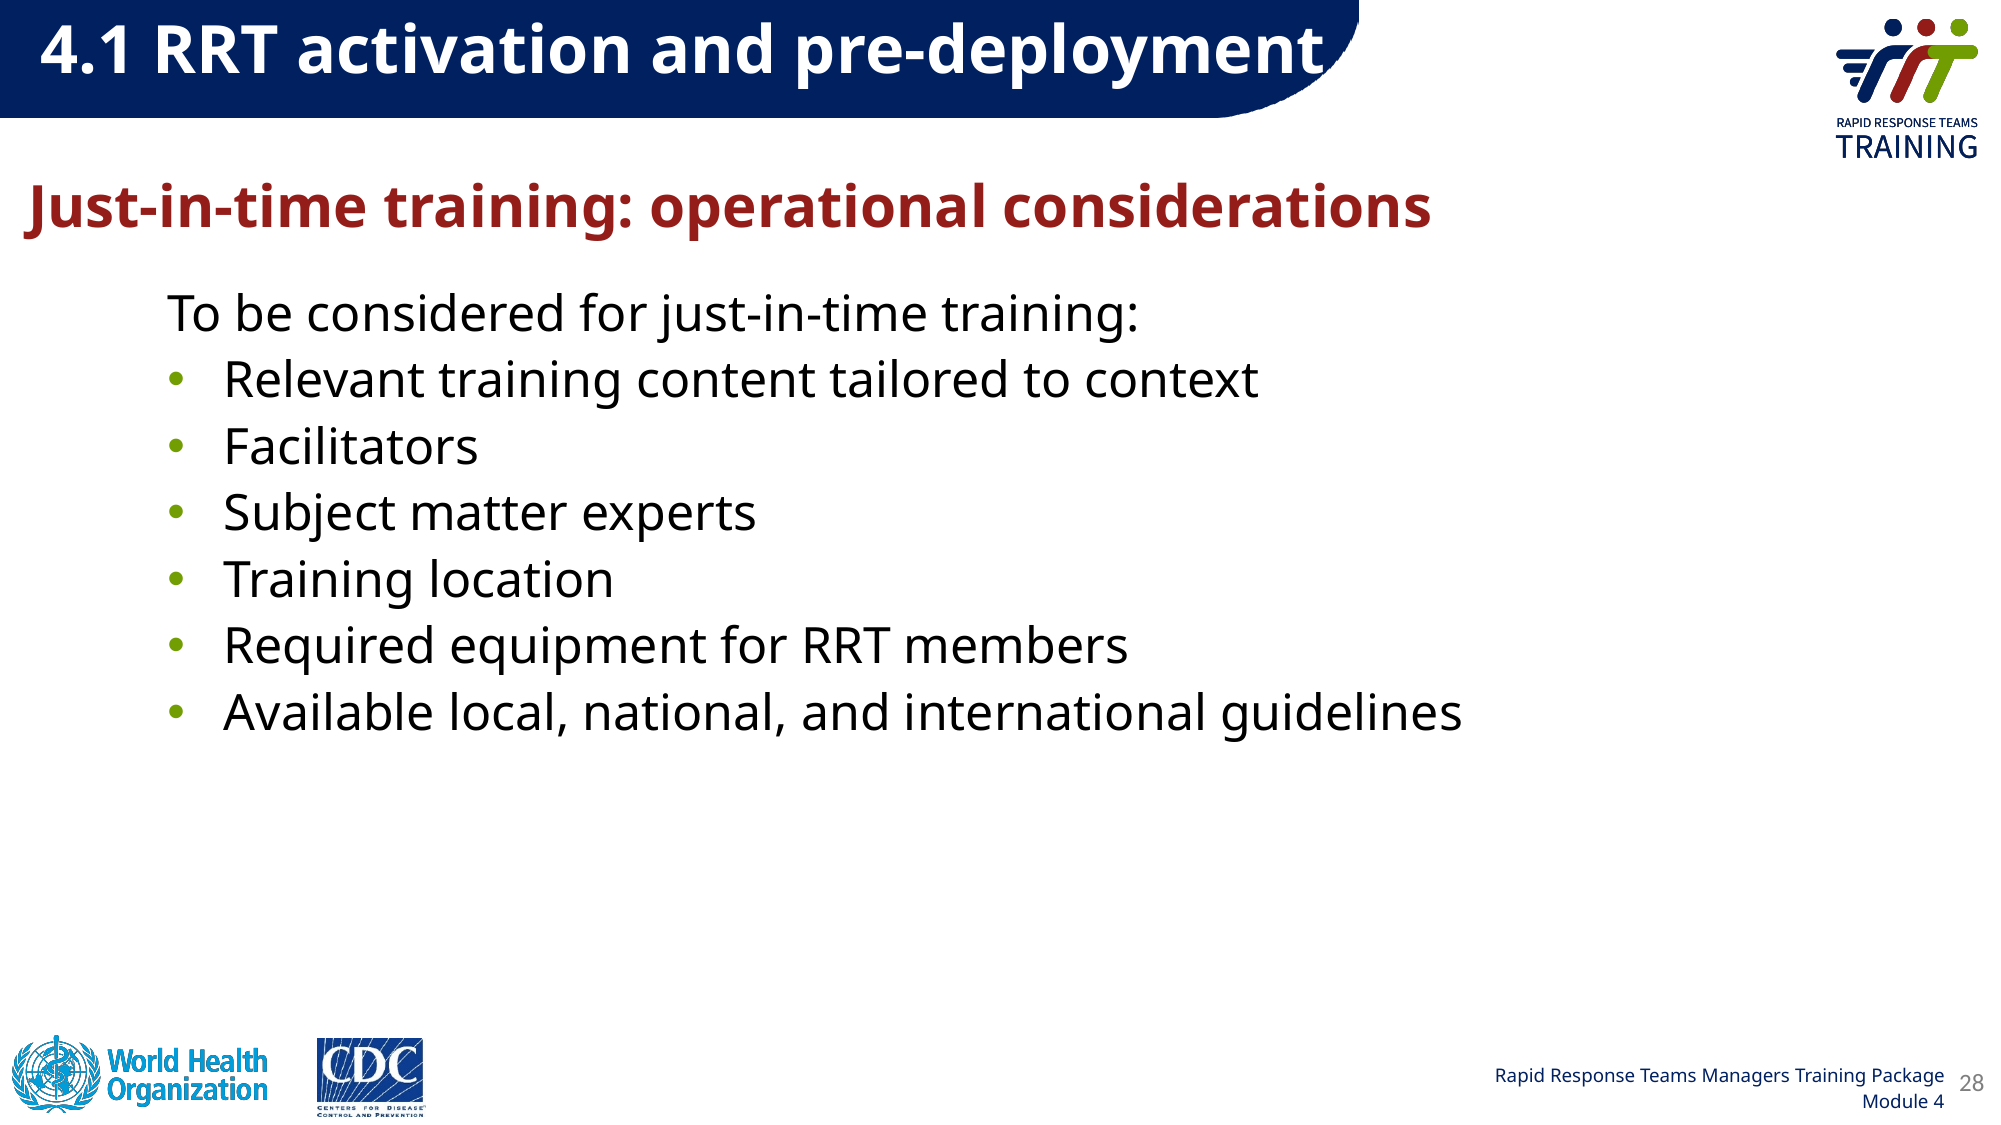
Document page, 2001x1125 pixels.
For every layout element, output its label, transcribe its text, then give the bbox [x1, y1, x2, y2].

picture [36, 1088, 78, 1105]
picture [1835, 19, 1978, 167]
picture [30, 1083, 37, 1091]
picture [0, 0, 1359, 118]
picture [22, 1062, 26, 1077]
text_box To be considered for just-in-time training: Relevant training content tailored to context Facilitators Subject matter experts Training location Required equipment for RRT members Available local, national, and international guidelines [135, 285, 1645, 741]
picture [317, 1038, 426, 1117]
picture [12, 1035, 54, 1068]
picture [24, 1054, 36, 1087]
picture [34, 1054, 43, 1078]
picture [50, 1108, 62, 1113]
picture [40, 1062, 47, 1070]
text_box 4.1 RRT activation and pre-deployment [25, 0, 1374, 95]
slide_number 28 [1912, 1058, 2000, 1117]
picture [46, 1056, 54, 1062]
title Just-in-time training: operational considerations [24, 111, 1570, 303]
picture [59, 1035, 267, 1113]
picture [71, 1053, 90, 1091]
picture [12, 1083, 48, 1113]
